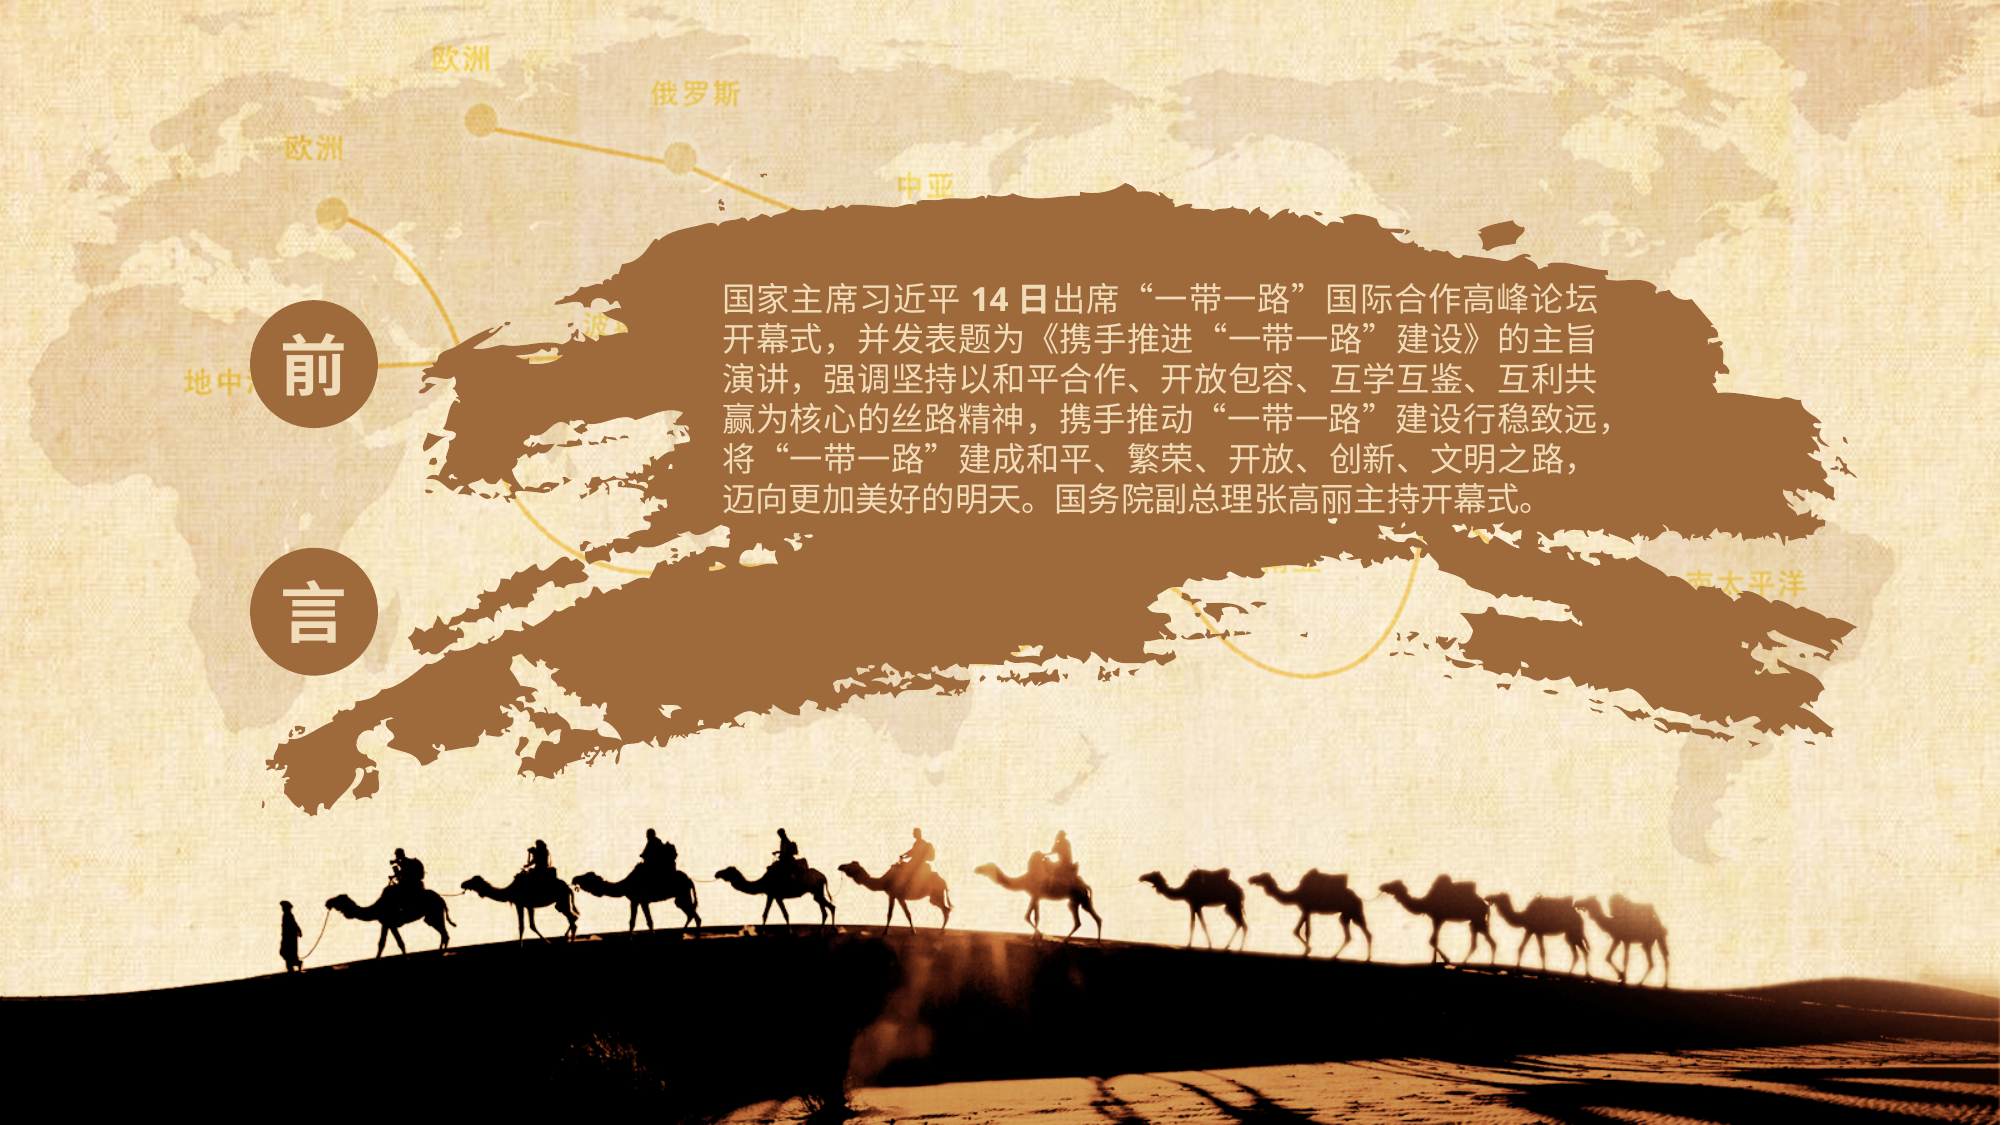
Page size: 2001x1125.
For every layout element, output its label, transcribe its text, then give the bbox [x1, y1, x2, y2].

text_box [265, 279, 1858, 817]
text_box [760, 173, 768, 178]
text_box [250, 547, 378, 676]
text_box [250, 300, 378, 429]
text_box [421, 183, 1604, 565]
picture [0, 0, 2000, 1125]
text_box 国家主席习近平14日出席“一带一路”国际合作高峰论坛开幕式，并发表题为《携手推进“一带一路”建设》的主旨演讲，强调坚持以和平合作、开放包容、互学互鉴、互利共赢为核心的丝路精神，携手推动“一带一路”建设行稳致远，将“一带一路”建成和平、繁荣、开放、创新、文明之路，迈向更加美好的明天。国务院副总理张高丽主持开幕式。 [707, 270, 1614, 526]
